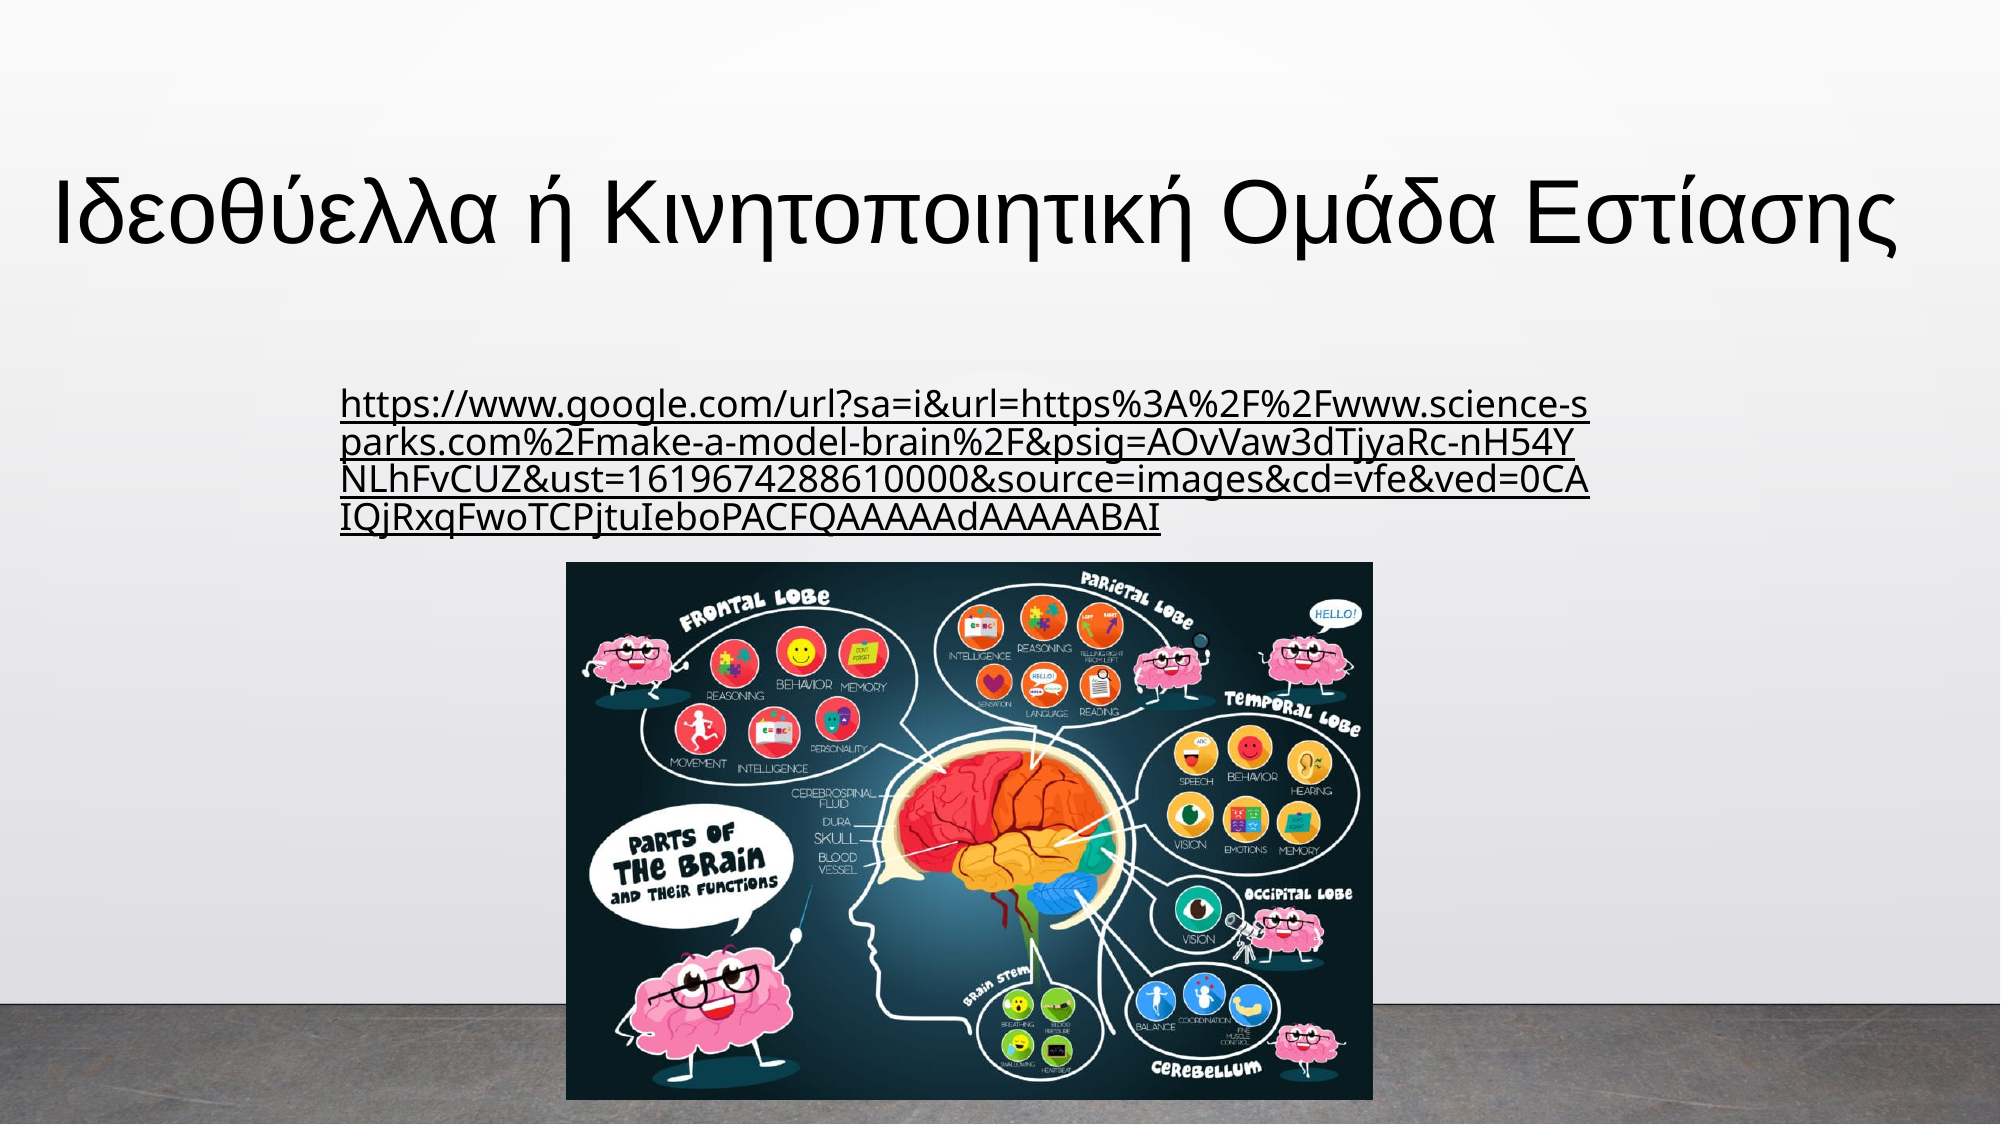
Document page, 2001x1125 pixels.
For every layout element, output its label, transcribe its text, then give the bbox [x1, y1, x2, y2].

text_box https://www.google.com/url?sa=i&url=https%3A%2F%2Fwww.science-sparks.com%2Fmake-a-model-brain%2F&psig=AOvVaw3dTjyaRc-nH54YNLhFvCUZ&ust=1619674288610000&source=images&cd=vfe&ved=0CAIQjRxqFwoTCPjtuIeboPACFQAAAAAdAAAAABAI [324, 373, 1614, 484]
picture [0, 562, 2000, 1124]
title Ιδεοθύελλα ή Κινητοποιητική Ομάδα Εστίασης [40, 154, 2000, 396]
